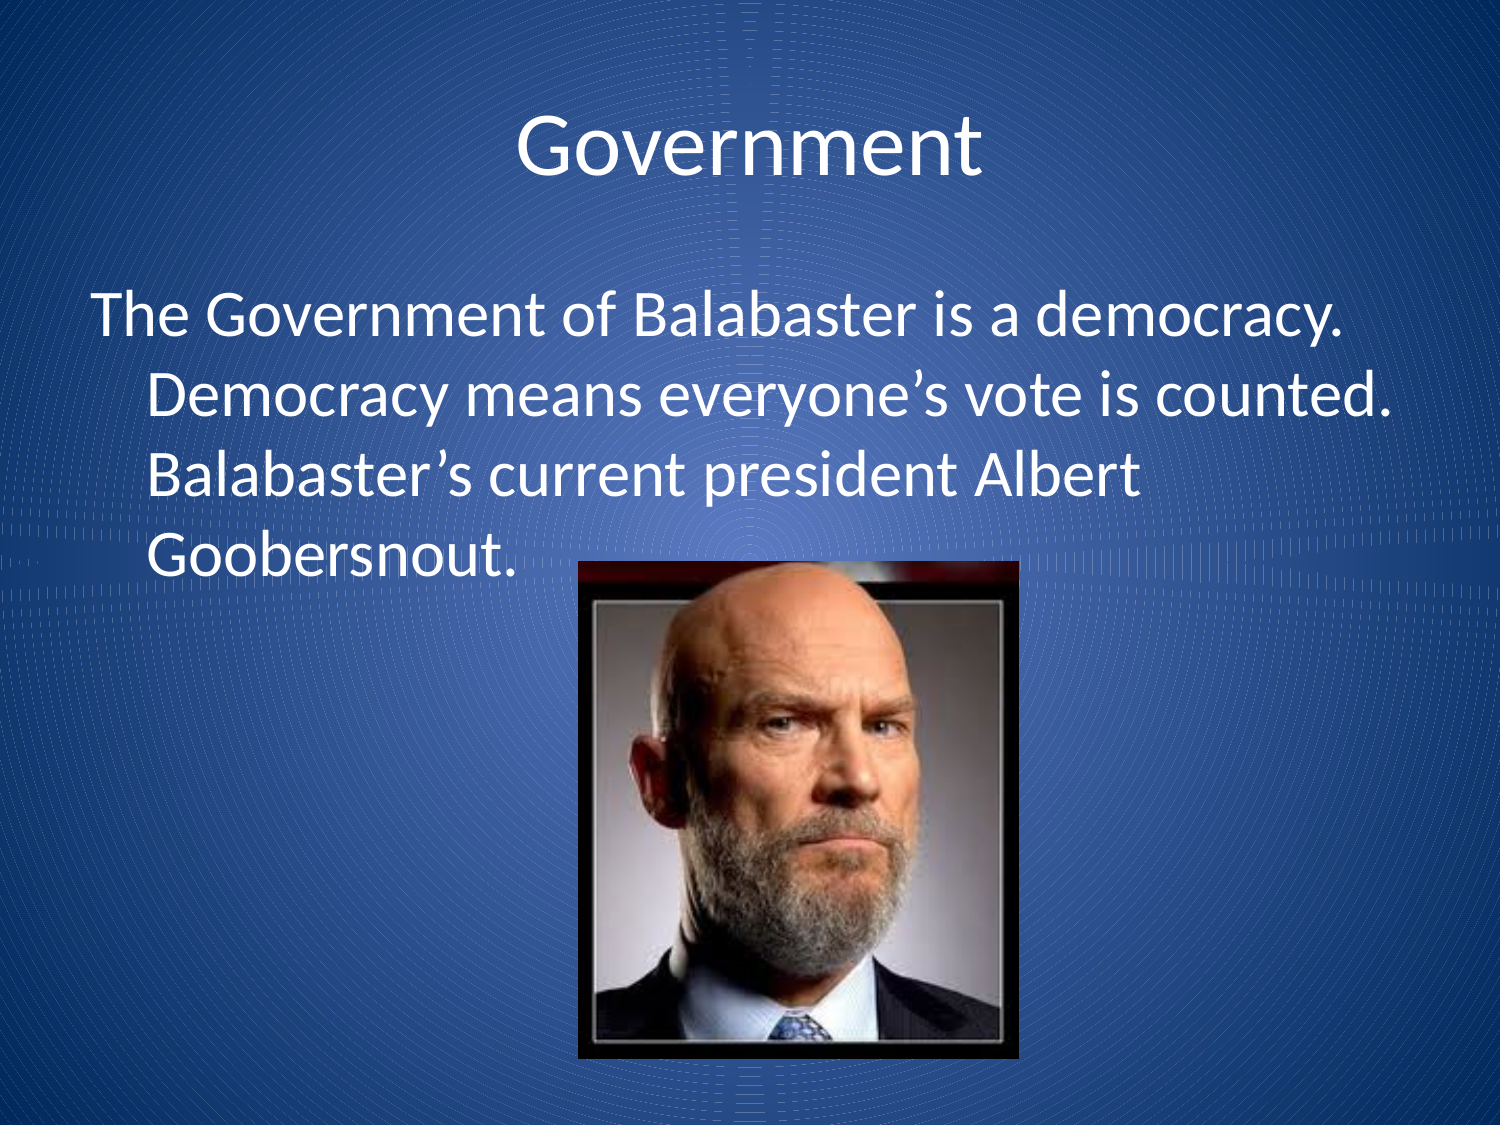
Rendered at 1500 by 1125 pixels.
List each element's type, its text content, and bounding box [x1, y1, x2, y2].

title Government [75, 45, 1425, 233]
list The Government of Balabaster is a democracy. Democracy means everyone’s vote is counted. Balabaster’s current president Albert Goobersnout. [75, 262, 1425, 1005]
picture [578, 560, 1019, 1060]
